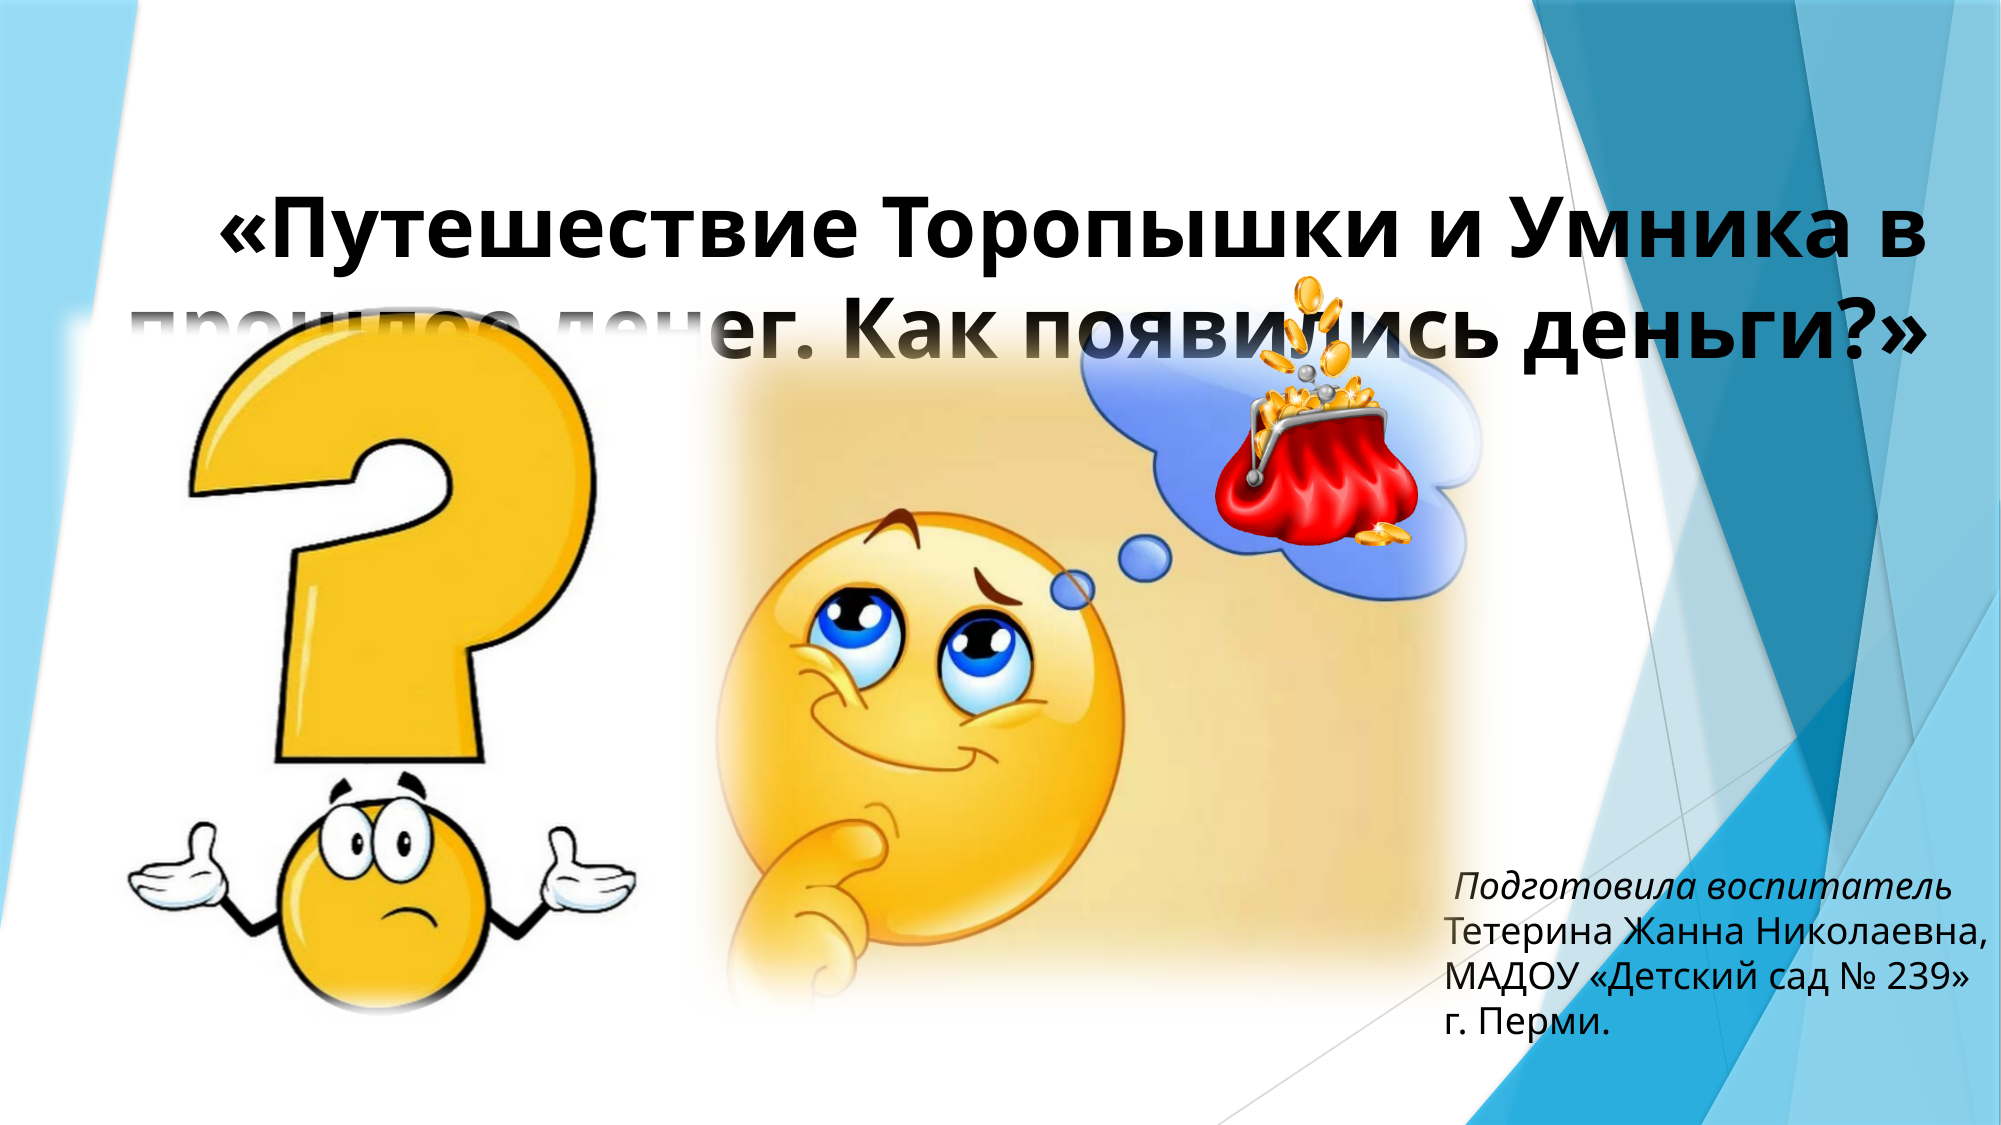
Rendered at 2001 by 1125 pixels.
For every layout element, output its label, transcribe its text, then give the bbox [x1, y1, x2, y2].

text_box Подготовила воспитатель Тетерина Жанна Николаевна, МАДОУ «Детский сад № 239» г. Перми. [1428, 854, 2000, 1094]
picture [45, 275, 1508, 1023]
title «Путешествие Торопышки и Умника в прошлое денег. Как появились деньги?» [85, 94, 1946, 383]
